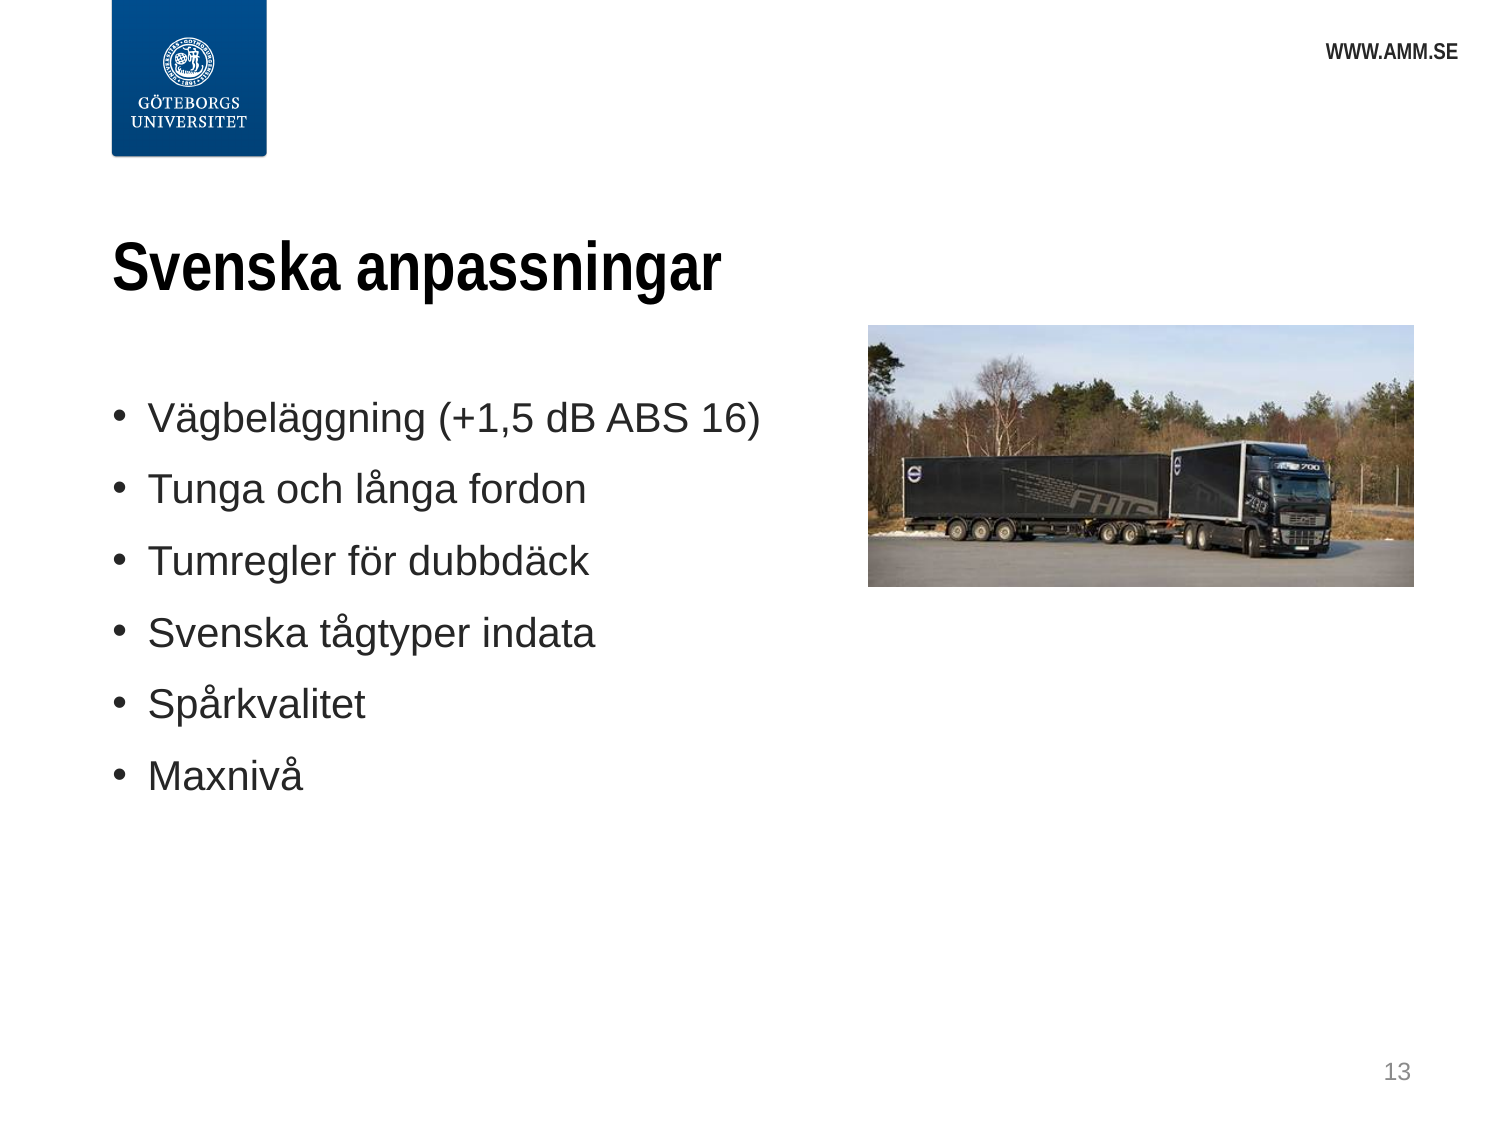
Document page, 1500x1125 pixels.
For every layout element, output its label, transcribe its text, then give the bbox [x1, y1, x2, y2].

slide_number 13 [1316, 1051, 1412, 1091]
footer www.amm.se [1045, 36, 1459, 113]
picture [867, 324, 1414, 587]
title Svenska anpassningar [112, 231, 1412, 362]
picture [110, 0, 268, 159]
list Vägbeläggning (+1,5 dB ABS 16) Tunga och långa fordon Tumregler för dubbdäck Svenska tågtyper indata Spårkvalitet Maxnivå [112, 385, 1341, 1012]
